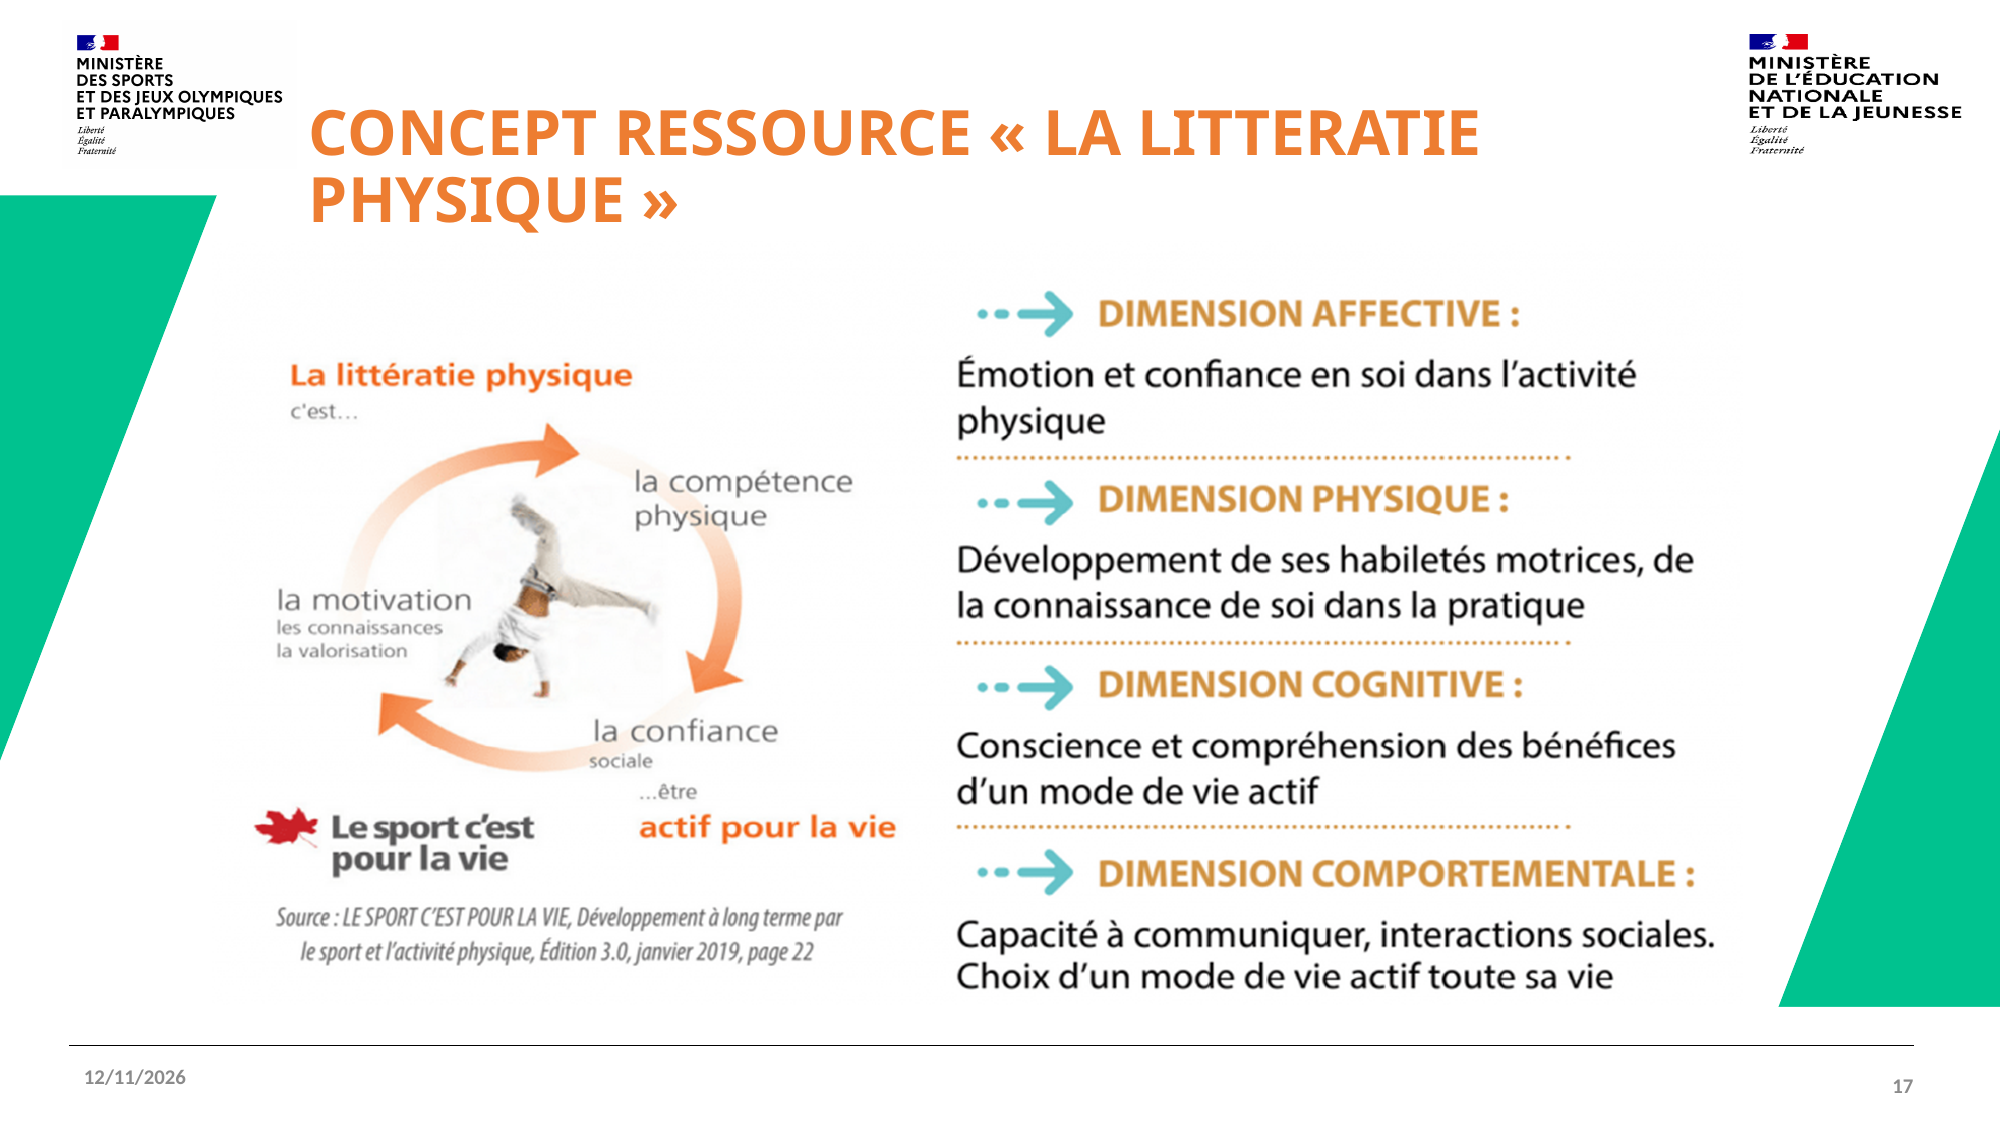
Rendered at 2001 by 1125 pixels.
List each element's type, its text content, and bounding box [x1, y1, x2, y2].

picture [212, 241, 1743, 1005]
title CONCEPT ressource « la LITTERATIE PHYSIQUE » [294, 94, 1706, 241]
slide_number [69, 1046, 519, 1107]
slide_number 17 [1618, 1046, 1914, 1125]
picture [62, 20, 297, 169]
picture [1749, 34, 1963, 155]
